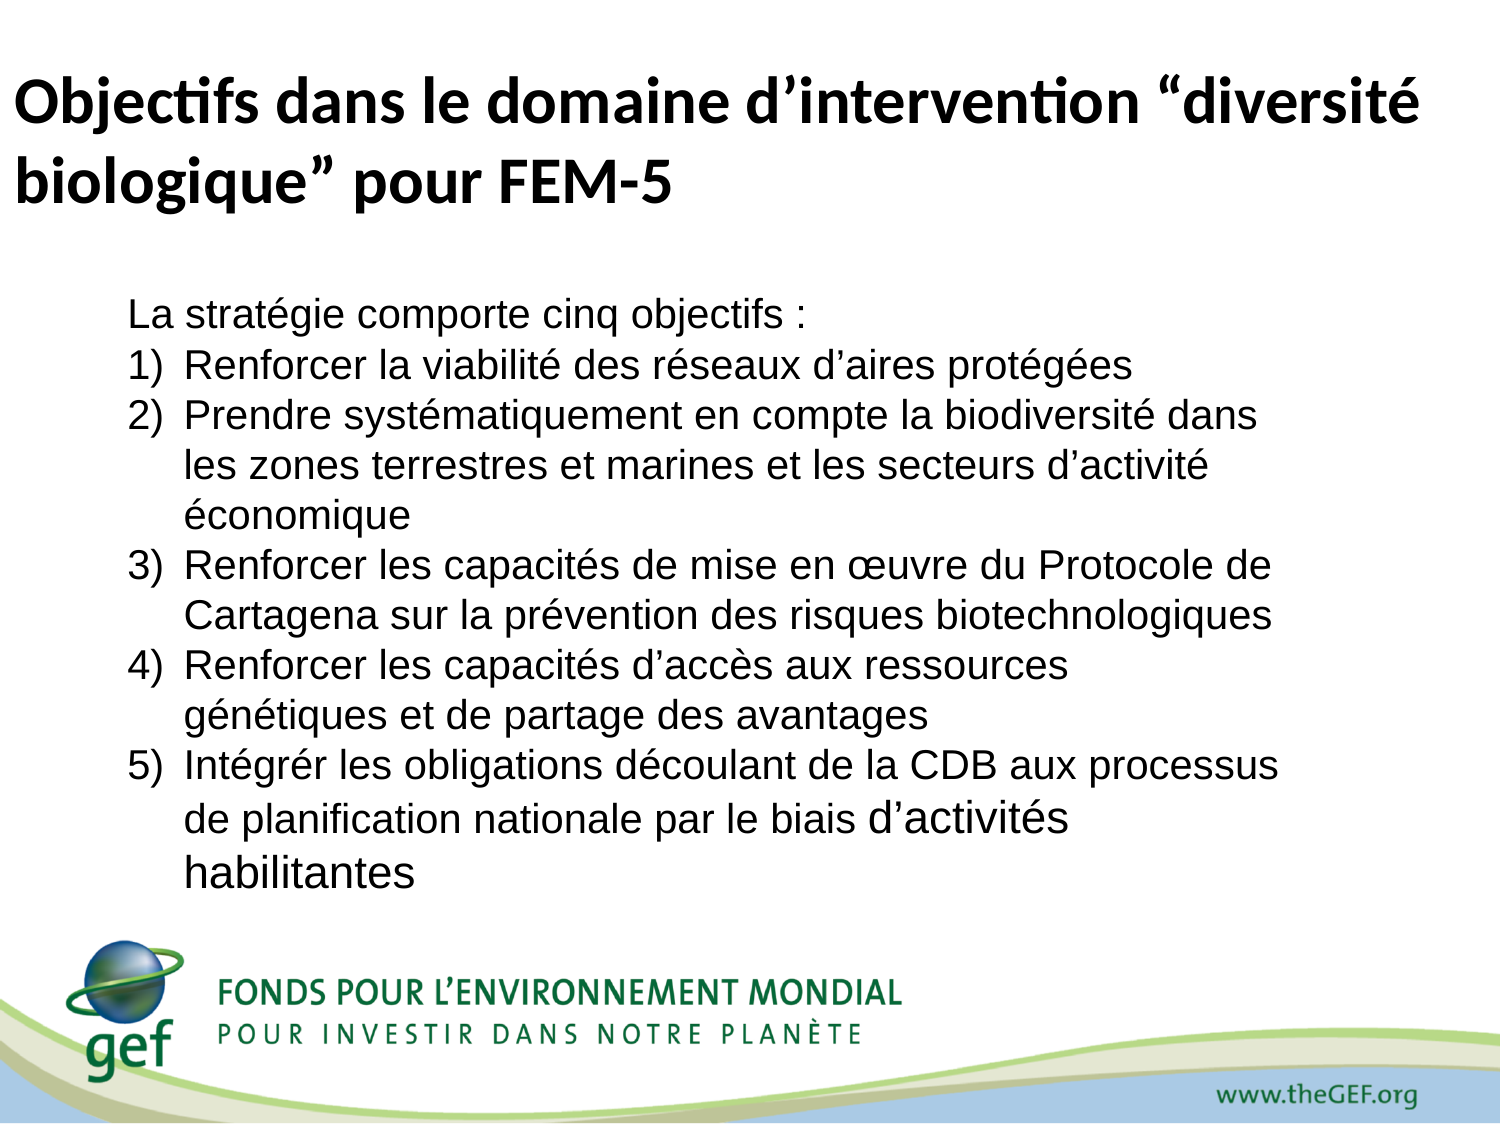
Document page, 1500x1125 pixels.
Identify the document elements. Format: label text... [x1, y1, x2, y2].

text_box Objectifs dans le domaine d’intervention “diversité biologique” pour FEM-5 [0, 49, 1500, 225]
picture [0, 912, 1500, 1125]
text_box La stratégie comporte cinq objectifs : Renforcer la viabilité des réseaux d’aires protégées Prendre systématiquement en compte la biodiversité dans les zones terrestres et marines et les secteurs d’activité économique Renforcer les capacités de mise en œuvre du Protocole de Cartagena sur la prévention des risques biotechnologiques Renforcer les capacités d’accès aux ressources génétiques et de partage des avantages Intégrér les obligations découlant de la CDB aux processus de planification nationale par le biais d’activités habilitantes [112, 224, 1300, 965]
